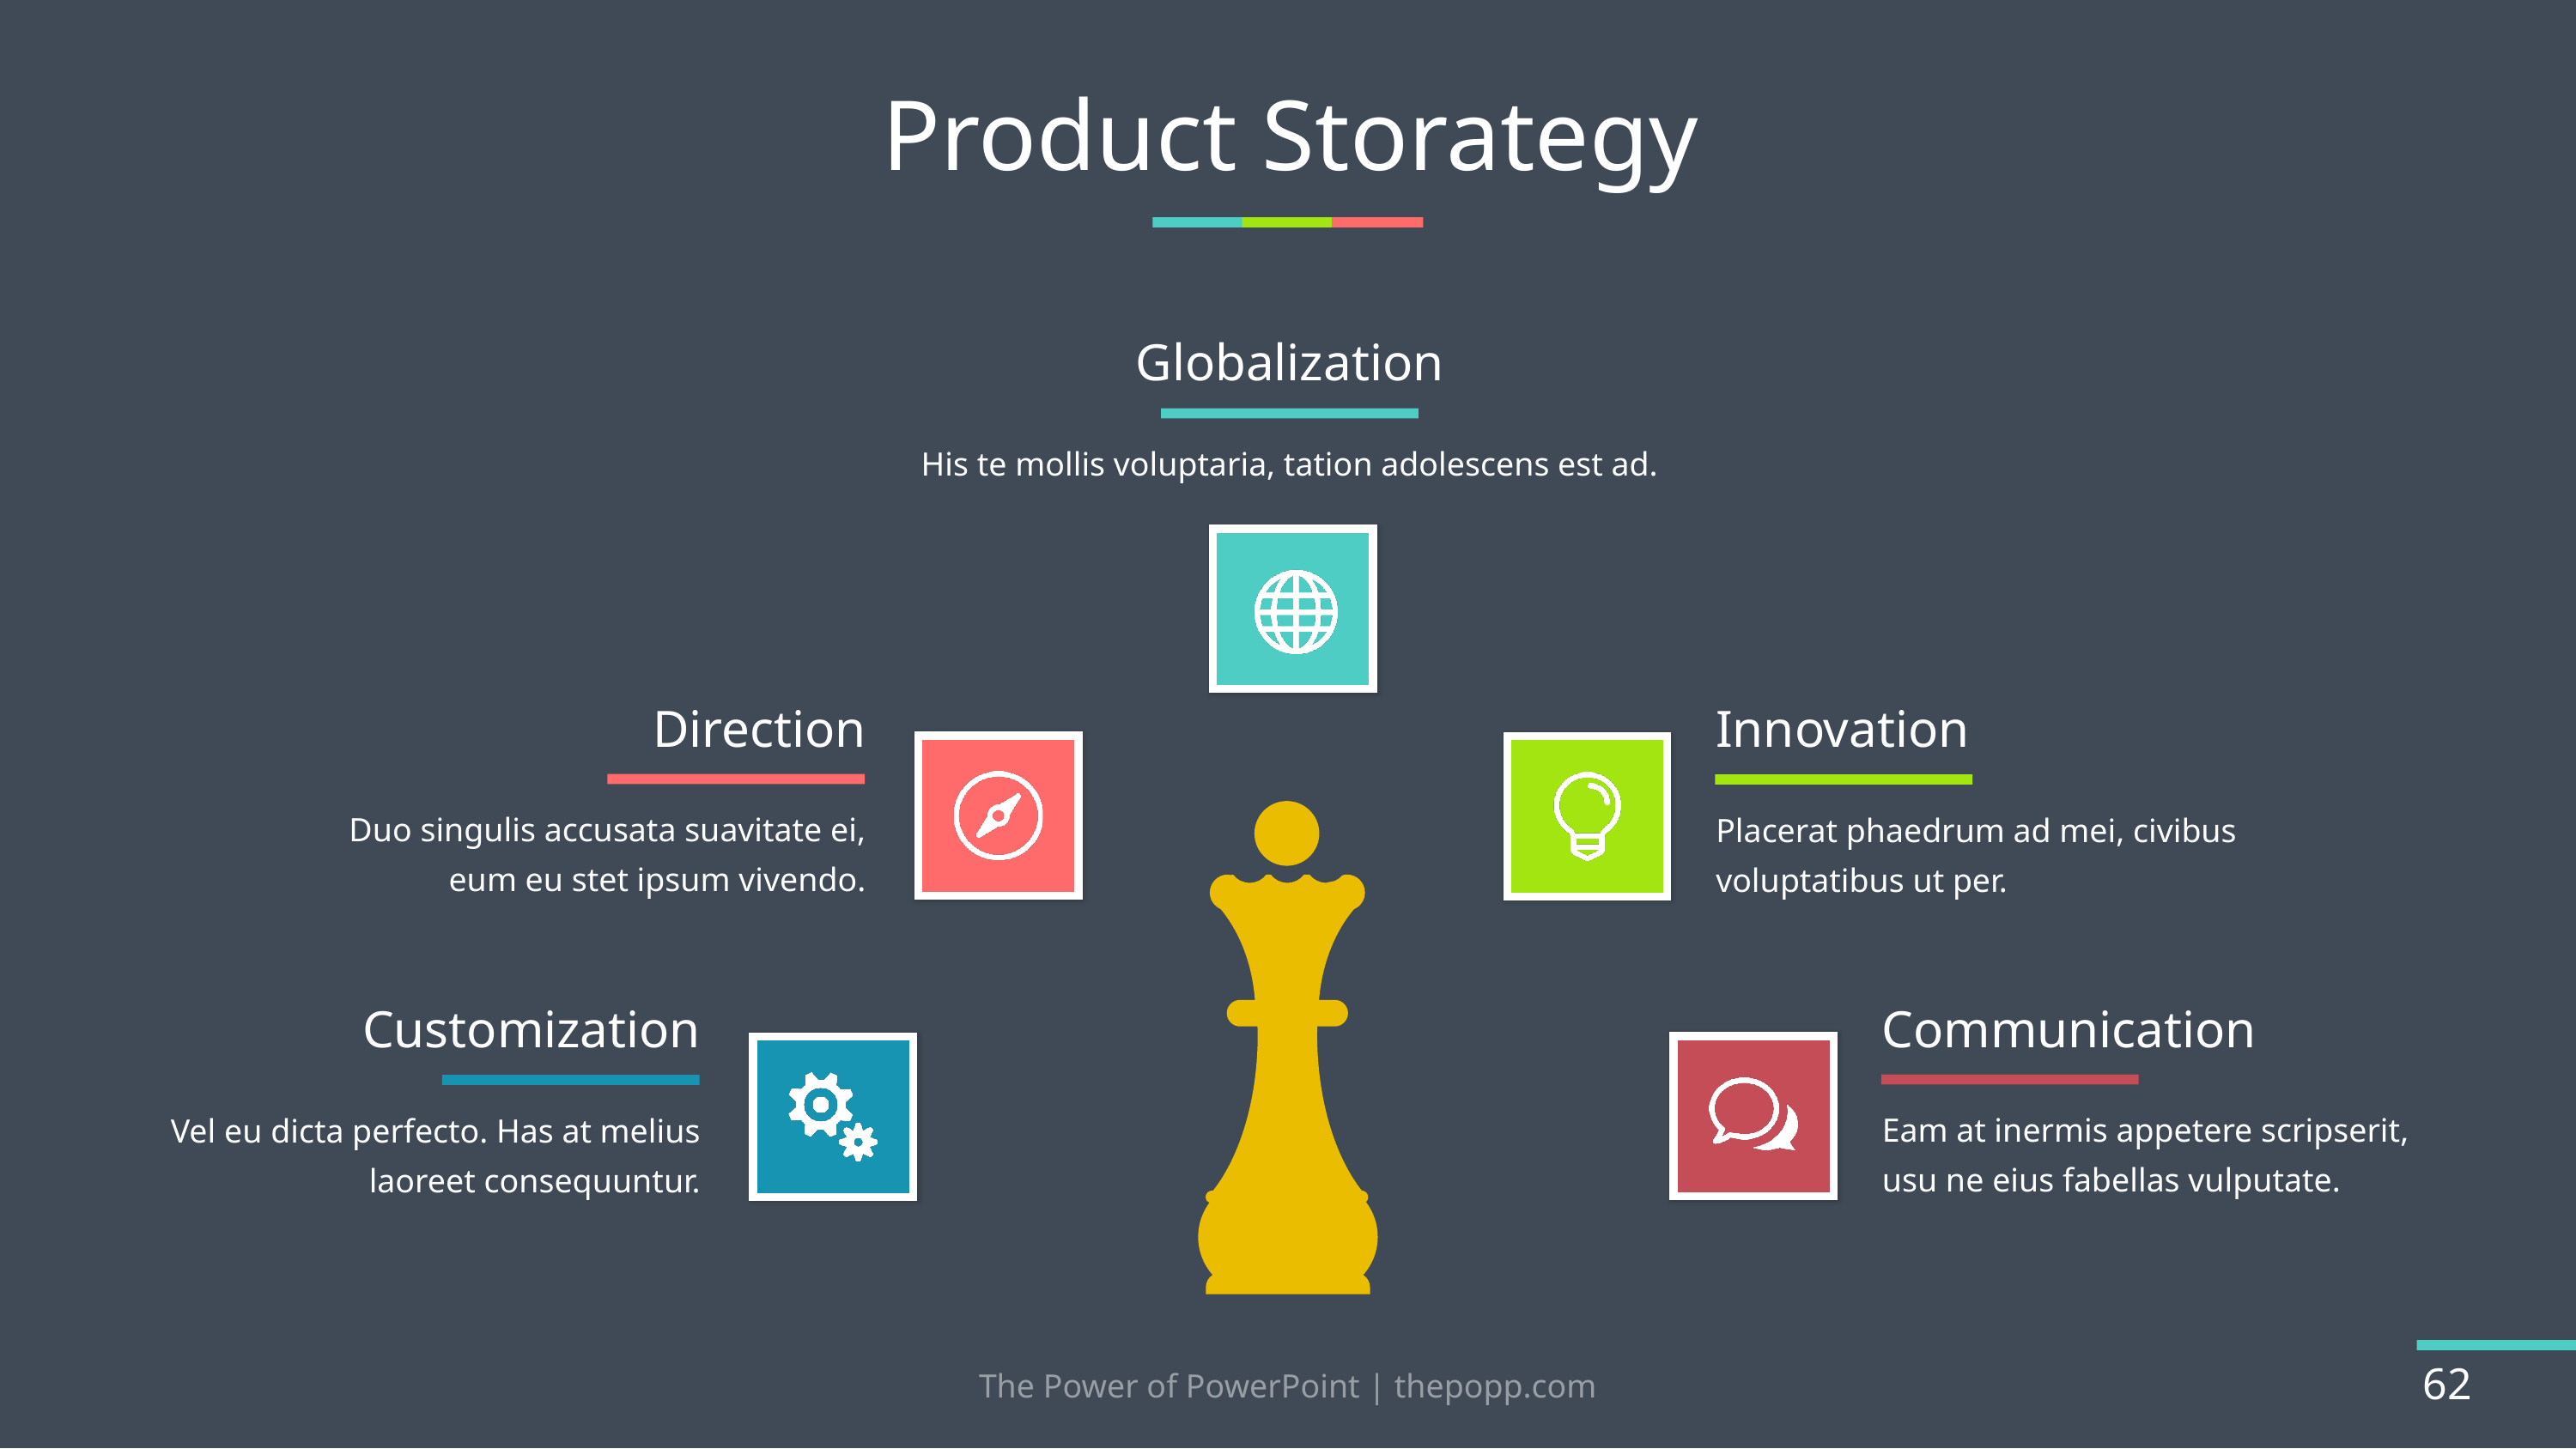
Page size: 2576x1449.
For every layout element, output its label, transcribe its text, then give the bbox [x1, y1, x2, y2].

list Duo singulis accusata suavitate ei, eum eu stet ipsum vivendo. [280, 791, 879, 946]
slide_number 62 [2409, 1351, 2576, 1421]
picture [953, 771, 1043, 860]
picture [1542, 772, 1632, 861]
list Placerat phaedrum ad mei, civibus voluptatibus ut per. [1703, 791, 2302, 947]
list His te mollis voluptaria, tation adolescens est ad. [867, 425, 1713, 509]
list Customization [114, 975, 714, 1081]
list Direction [280, 674, 879, 779]
picture [1709, 1071, 1798, 1161]
footer The Power of PowerPoint | thepopp.com [853, 1349, 1723, 1427]
list Innovation [1703, 675, 2302, 780]
list Communication [1868, 974, 2469, 1080]
picture [788, 1072, 878, 1161]
list Eam at inermis appetere scripserit, usu ne eius fabellas vulputate. [1868, 1091, 2469, 1246]
picture [1249, 564, 1338, 654]
list Globalization [867, 308, 1713, 414]
list Vel eu dicta perfecto. Has at melius laoreet consequuntur. [114, 1092, 714, 1247]
title Product Storategy [69, 49, 2512, 230]
